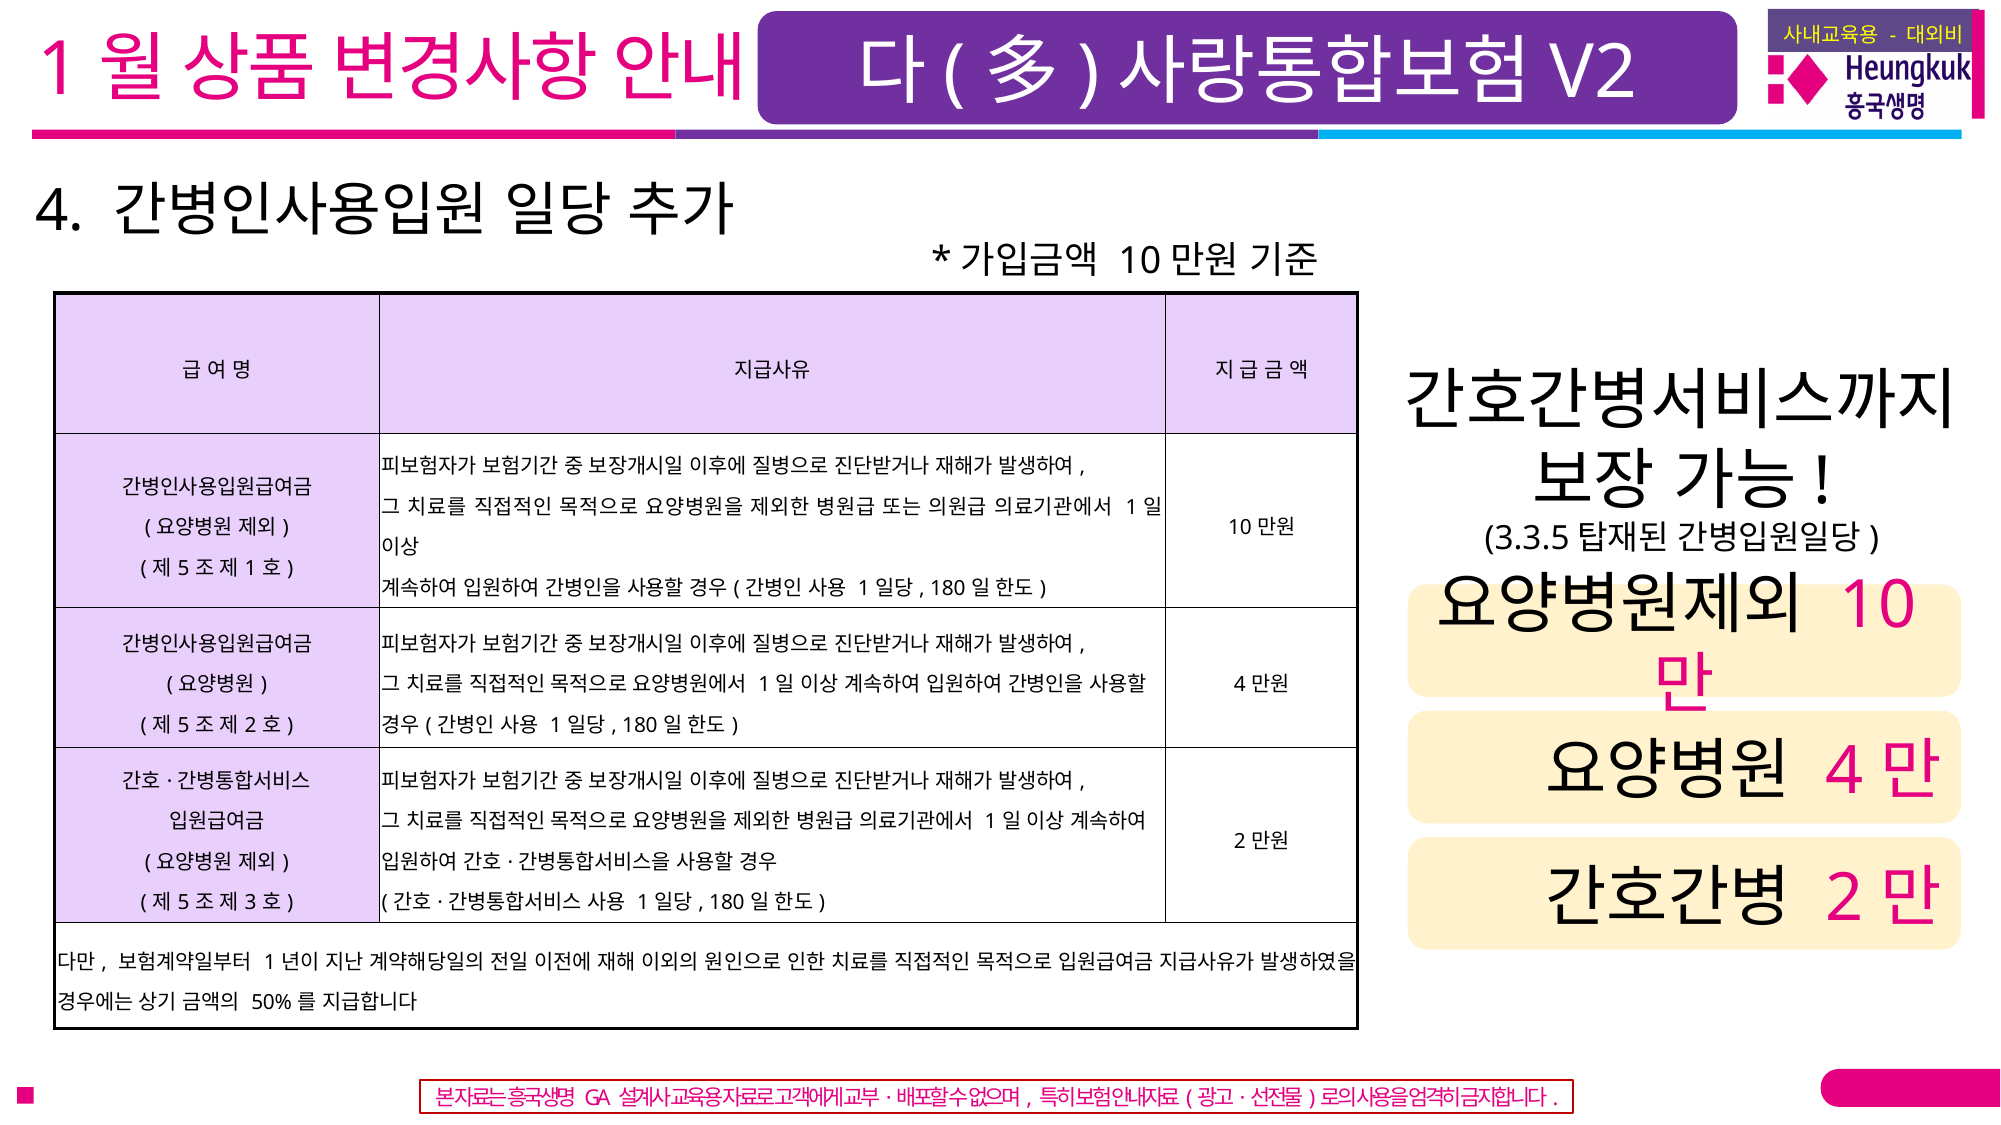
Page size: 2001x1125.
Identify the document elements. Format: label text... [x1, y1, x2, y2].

table_cell 피보험자가 보험기간 중 보장개시일 이후에 질병으로 진단받거나 재해가 발생하여, 그 치료를 직접적인 목적으로 요양병원을 제외한 병원급 의료기관에서 1일 이상 계속하여 입원하여 간호·간병통합서비스을 사용할 경우 (간호·간병통합서비스 사용 1일당, 180일 한도) [380, 748, 1165, 922]
table_header 지급사유 [380, 295, 1165, 433]
table_cell 피보험자가 보험기간 중 보장개시일 이후에 질병으로 진단받거나 재해가 발생하여, 그 치료를 직접적인 목적으로 요양병원을 제외한 병원급 또는 의원급 의료기관에서 1일 이상 계속하여 입원하여 간병인을 사용할 경우(간병인 사용 1일당, 180일 한도) [380, 434, 1165, 607]
text_box 다(多)사랑통합보험V2 [756, 10, 1739, 126]
table_cell 간병인사용입원급여금 (요양병원) (제5조 제2호) [56, 608, 379, 747]
table_cell 다만, 보험계약일부터 1년이 지난 계약해당일의 전일 이전에 재해 이외의 원인으로 인한 치료를 직접적인 목적으로 입원급여금 지급사유가 발생하였을 경우에는 상기 금액의 50%를 지급합니다 [56, 923, 1356, 1027]
text_box 간호간병 2만 [1407, 837, 1961, 950]
table_header 지 급 금 액 [1166, 295, 1356, 433]
text_box 요양병원제외 10만 [1407, 584, 1961, 697]
table_cell 피보험자가 보험기간 중 보장개시일 이후에 질병으로 진단받거나 재해가 발생하여, 그 치료를 직접적인 목적으로 요양병원에서 1일 이상 계속하여 입원하여 간병인을 사용할 경우(간병인 사용 1일당, 180일 한도) [380, 608, 1165, 747]
table_header 급 여 명 [56, 295, 379, 433]
table_cell 4만원 [1166, 608, 1356, 747]
text_box 간호간병서비스까지 보장 가능! (3.3.5탑재된 간병입원일당) [1363, 342, 2000, 571]
picture [1767, 52, 1972, 121]
text_box 요양병원 4만 [1407, 710, 1961, 824]
text_box 1월 상품 변경사항 안내 [29, 11, 756, 117]
table_cell 간병인사용입원급여금 (요양병원 제외) (제5조 제1호) [56, 434, 379, 607]
text_box 4. 간병인사용입원 일당 추가 [21, 158, 1377, 256]
table_cell 10만원 [1166, 434, 1356, 607]
table_cell 2만원 [1166, 748, 1356, 922]
text_box *가입금액 10만원 기준 [916, 229, 1334, 289]
table_cell 간호·간병통합서비스 입원급여금 (요양병원 제외) (제5조 제3호) [56, 748, 379, 922]
